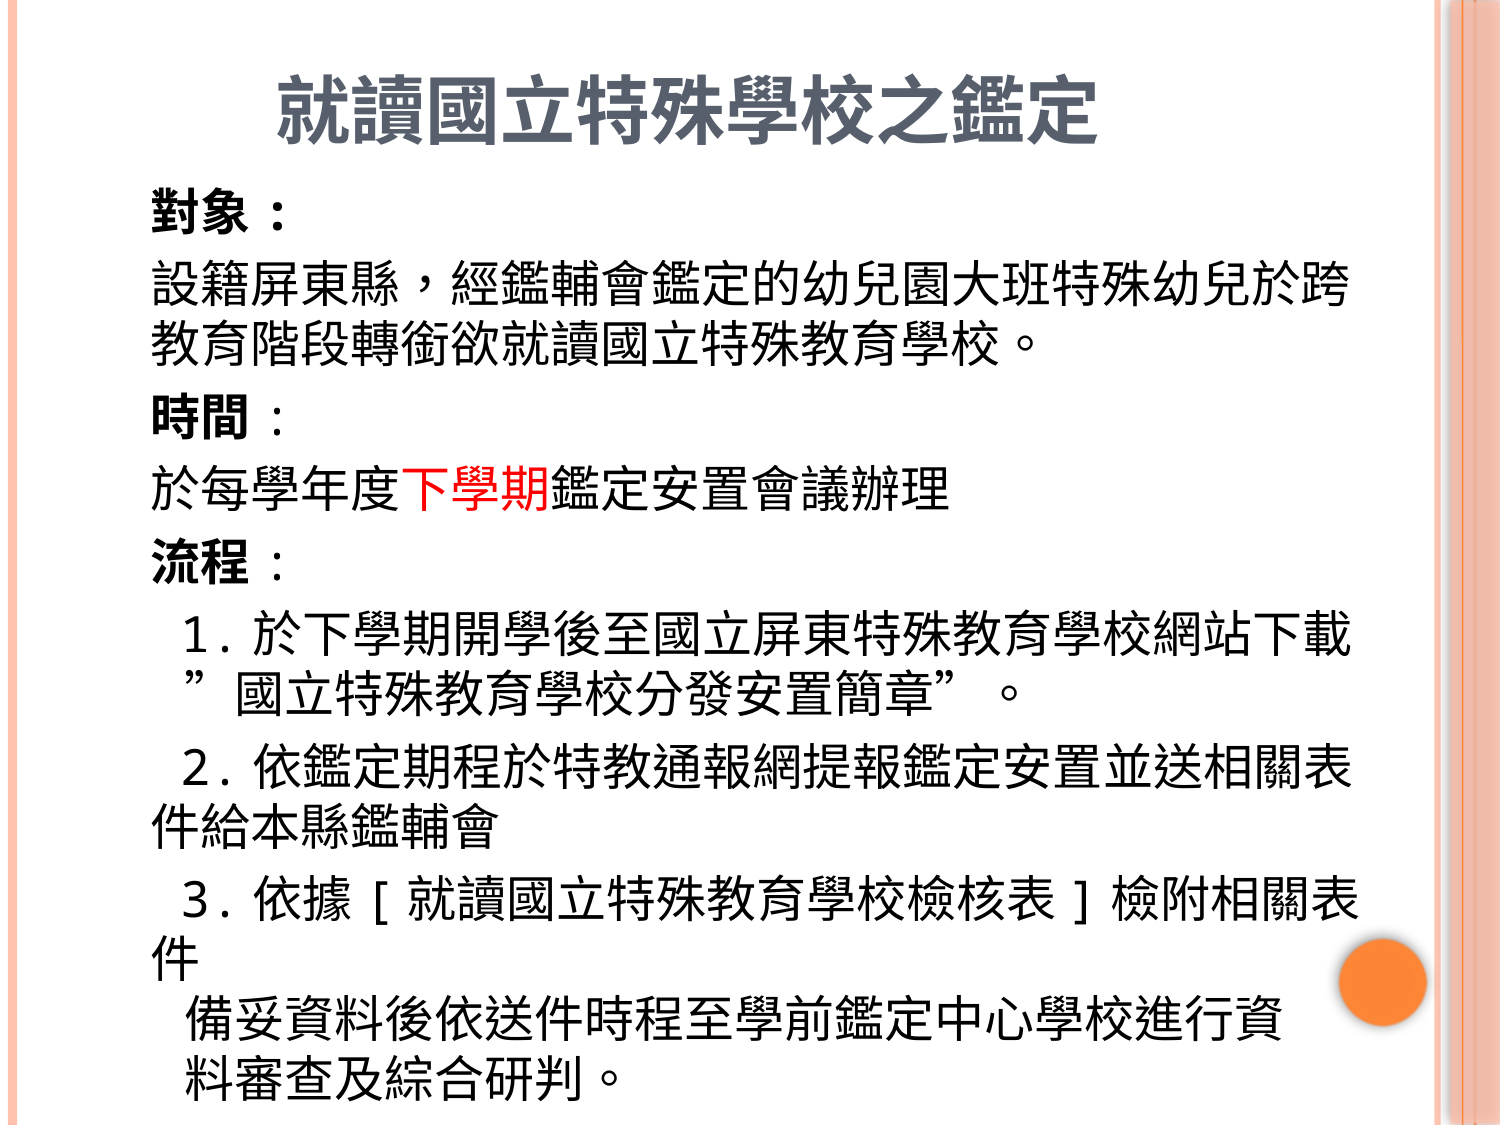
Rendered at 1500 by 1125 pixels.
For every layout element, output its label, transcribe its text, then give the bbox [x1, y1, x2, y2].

title 就讀國立特殊學校之鑑定 [75, 45, 1300, 161]
list 對象: 設籍屏東縣，經鑑輔會鑑定的幼兒園大班特殊幼兒於跨教育階段轉銜欲就讀國立特殊教育學校。 時間: 於每學年度下學期鑑定安置會議辦理 流程: 1.於下學期開學後至國立屏東特殊教育學校網站下載 ”國立特殊教育學校分發安置簡章”。 2.依鑑定期程於特教通報網提報鑑定安置並送相關表件給本縣鑑輔會 3.依據[就讀國立特殊教育學校檢核表]檢附相關表件 備妥資料後依送件時程至學前鑑定中心學校進行資 料審查及綜合研判。 [135, 172, 1376, 1062]
